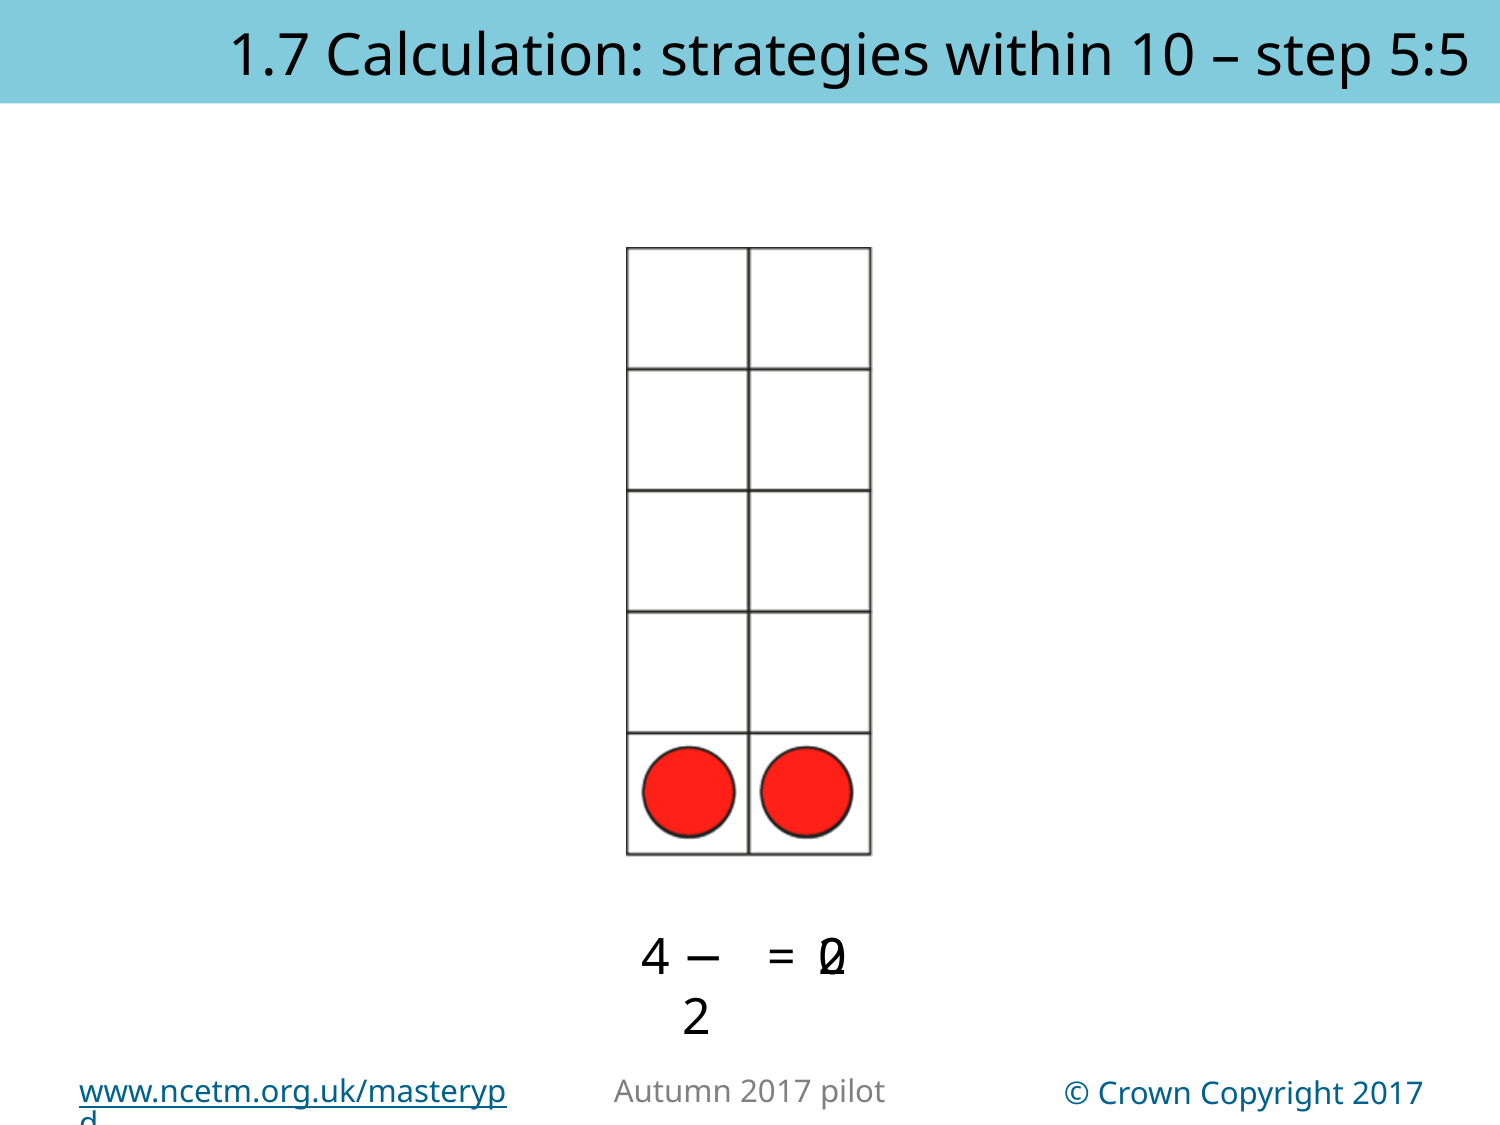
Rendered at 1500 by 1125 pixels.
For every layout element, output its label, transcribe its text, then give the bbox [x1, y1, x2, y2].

list 1.7 Calculation: strategies within 10 – step 5:5 [0, 0, 1500, 104]
picture [626, 247, 892, 878]
text_box 0 [803, 916, 868, 992]
text_box − 2 [667, 916, 780, 1052]
text_box 4 [625, 916, 667, 992]
text_box = [752, 916, 801, 992]
